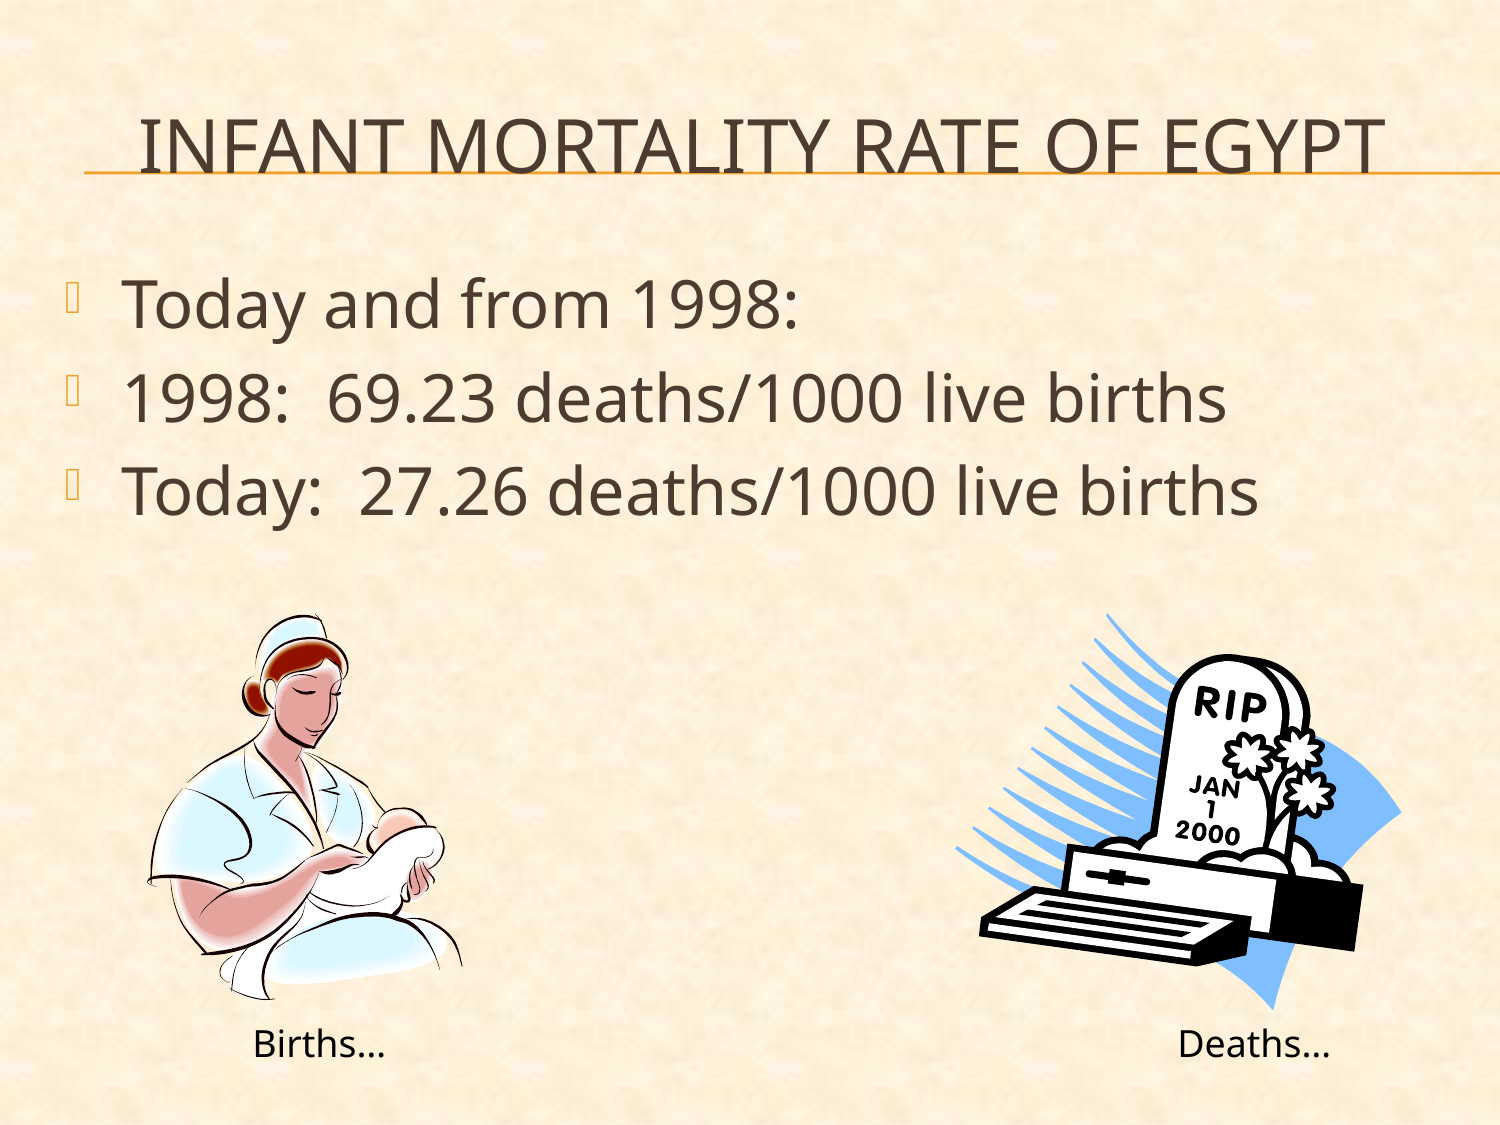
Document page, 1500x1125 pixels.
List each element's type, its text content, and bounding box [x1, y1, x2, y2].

list Today and from 1998: 1998: 69.23 deaths/1000 live births Today: 27.26 deaths/1000 live births [50, 254, 1475, 998]
title Infant Mortality Rate of Egypt [50, 75, 1475, 213]
picture [0, 0, 1500, 1125]
text_box Deaths… [1162, 1014, 1363, 1073]
text_box Births… [237, 1015, 413, 1073]
